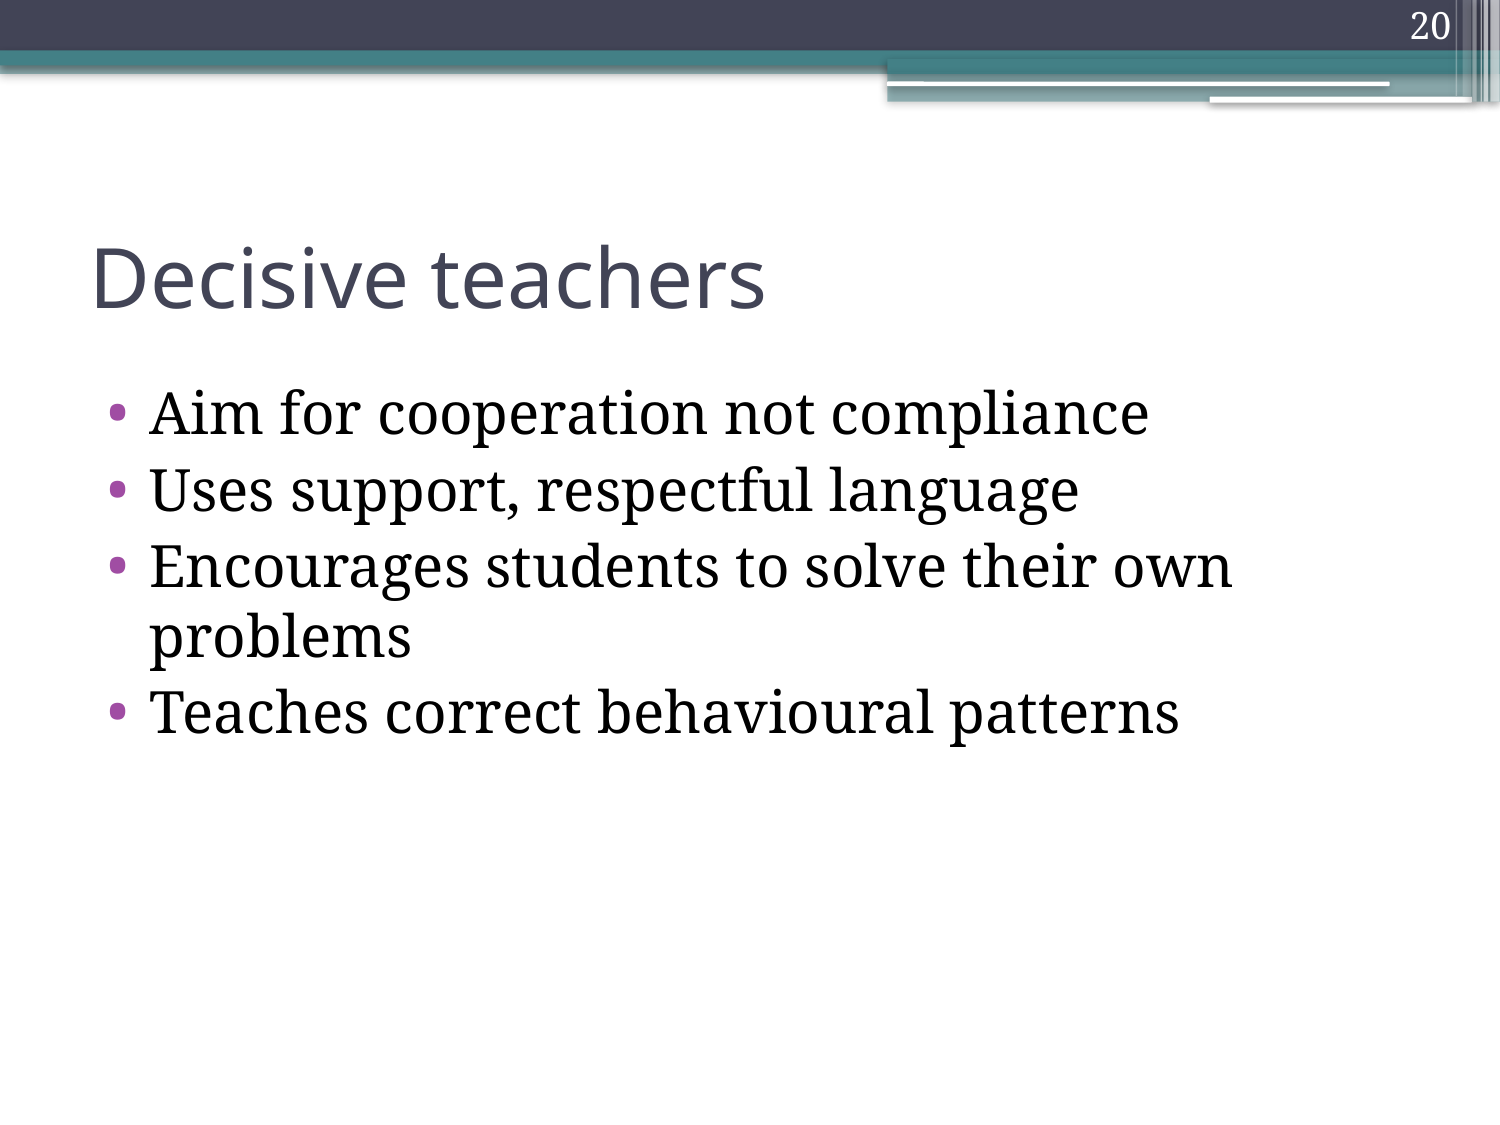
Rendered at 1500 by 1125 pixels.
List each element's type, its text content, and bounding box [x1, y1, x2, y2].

list Aim for cooperation not compliance Uses support, respectful language Encourages students to solve their own problems Teaches correct behavioural patterns [75, 368, 1425, 1079]
slide_number 20 [1341, 0, 1466, 61]
title Decisive teachers [75, 187, 1425, 363]
